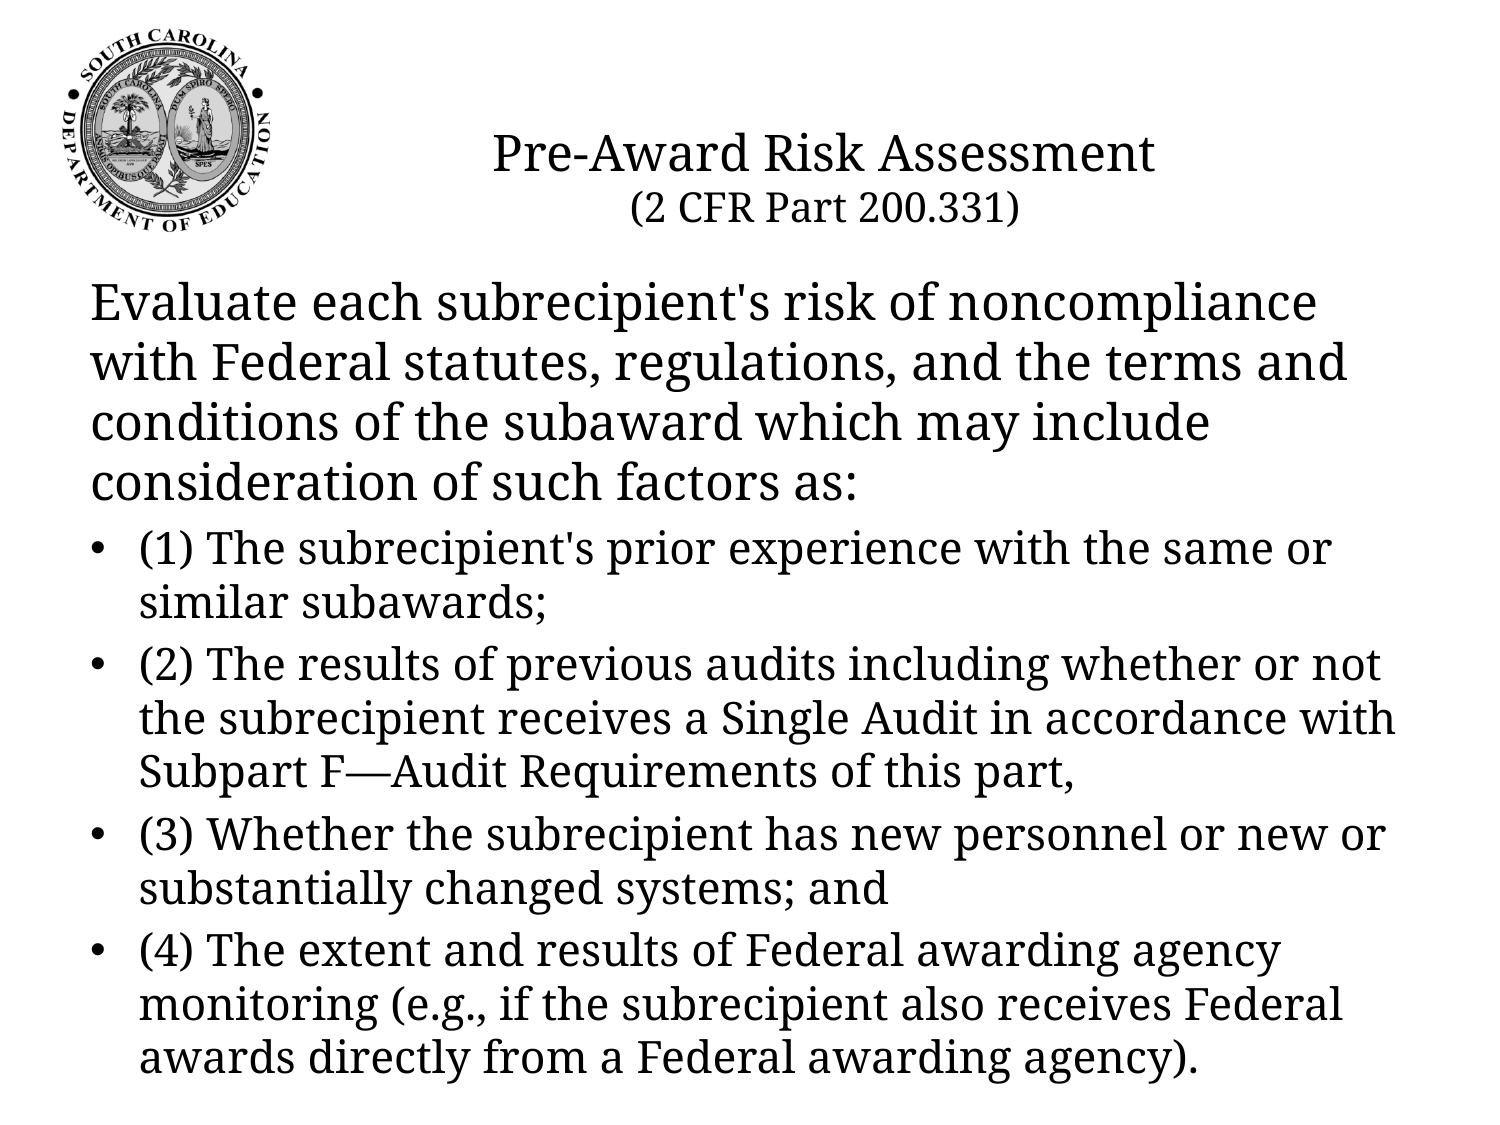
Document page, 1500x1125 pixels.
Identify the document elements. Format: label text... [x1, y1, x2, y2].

list Evaluate each subrecipient's risk of noncompliance with Federal statutes, regulations, and the terms and conditions of the subaward which may include consideration of such factors as: (1) The subrecipient's prior experience with the same or similar subawards; (2) The results of previous audits including whether or not the subrecipient receives a Single Audit in accordance with Subpart F—Audit Requirements of this part, (3) Whether the subrecipient has new personnel or new or substantially changed systems; and (4) The extent and results of Federal awarding agency monitoring (e.g., if the subrecipient also receives Federal awards directly from a Federal awarding agency). [75, 262, 1425, 1100]
picture [50, 24, 280, 238]
title Pre-Award Risk Assessment (2 CFR Part 200.331) [150, 112, 1500, 300]
